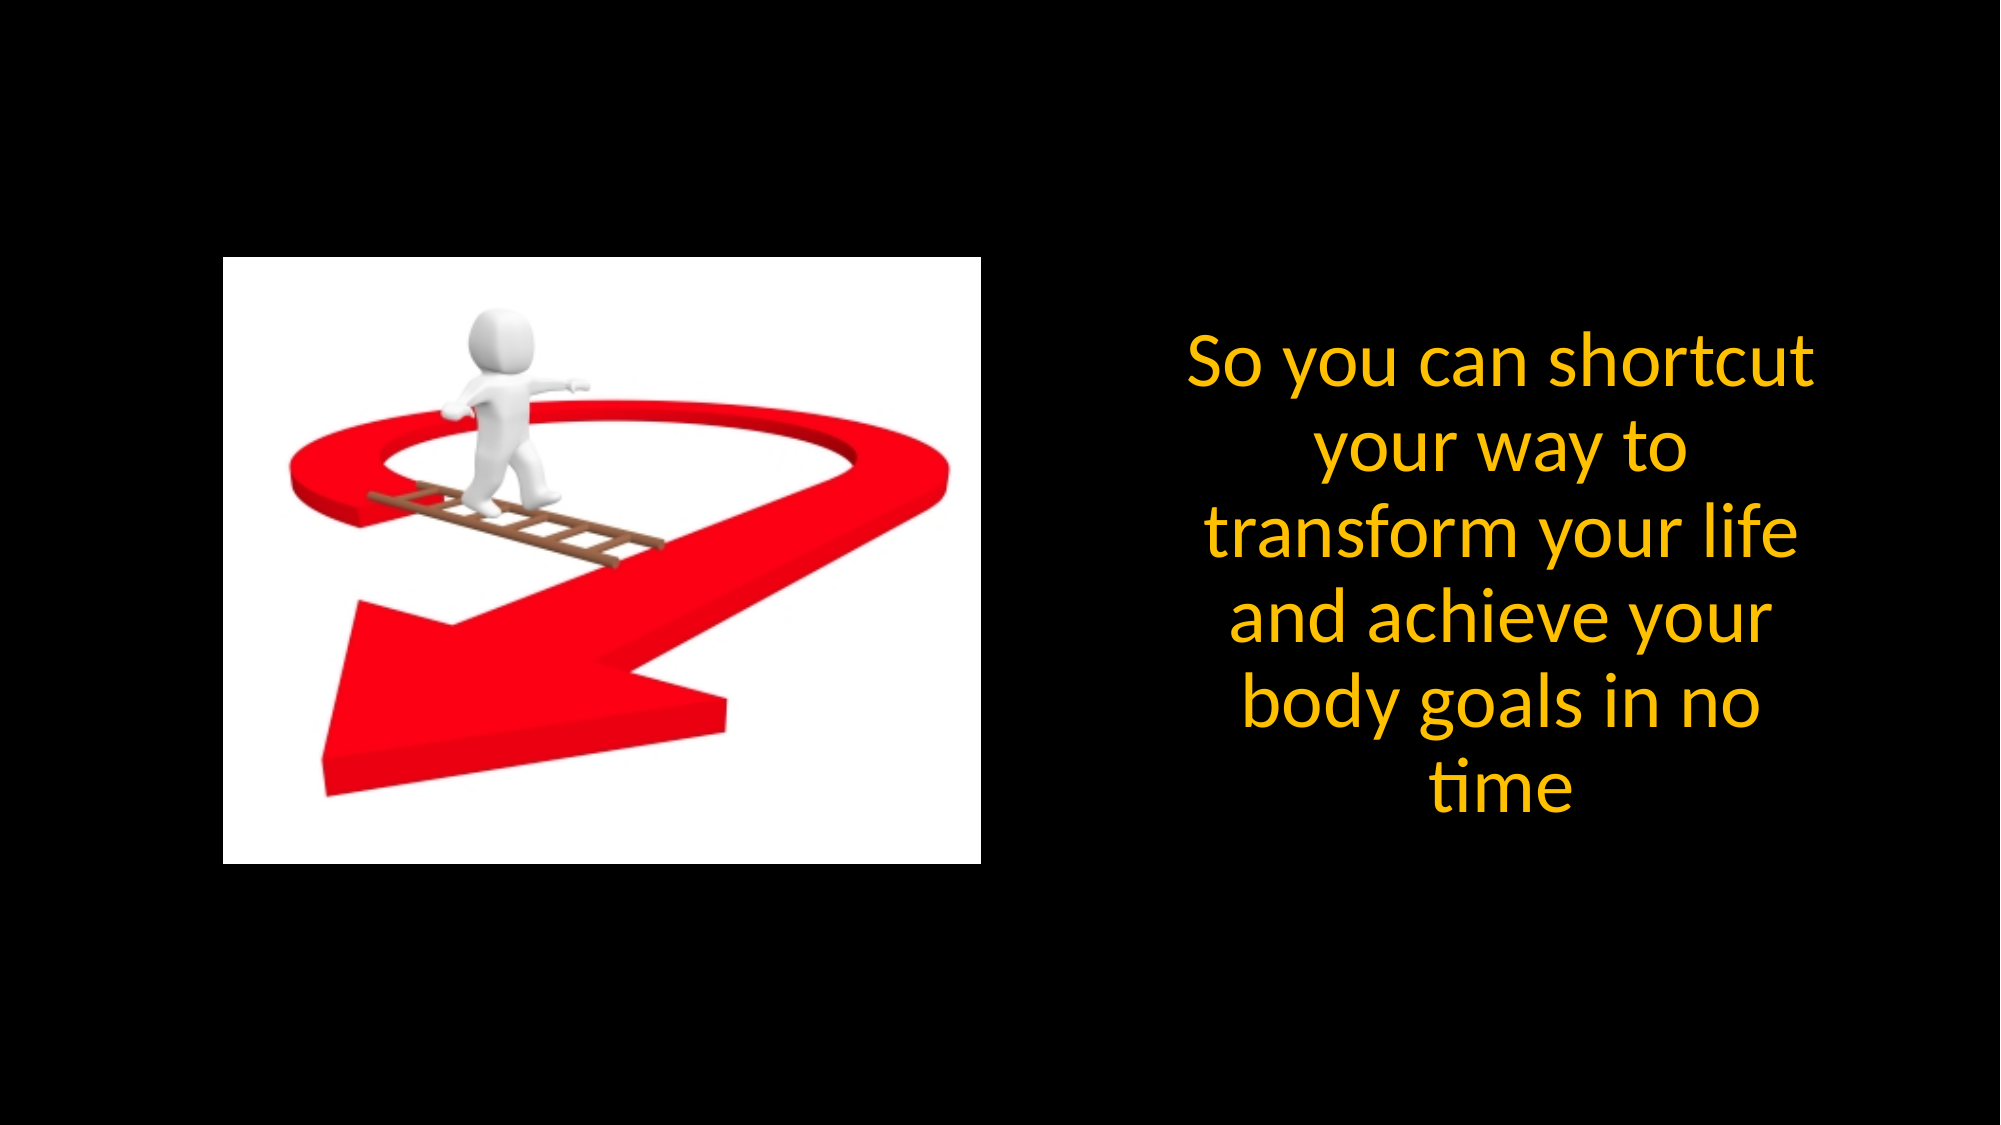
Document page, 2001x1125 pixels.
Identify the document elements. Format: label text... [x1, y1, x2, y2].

list So you can shortcut your way to transform your life and achieve your body goals in no time [1167, 208, 1837, 841]
picture [223, 257, 981, 864]
